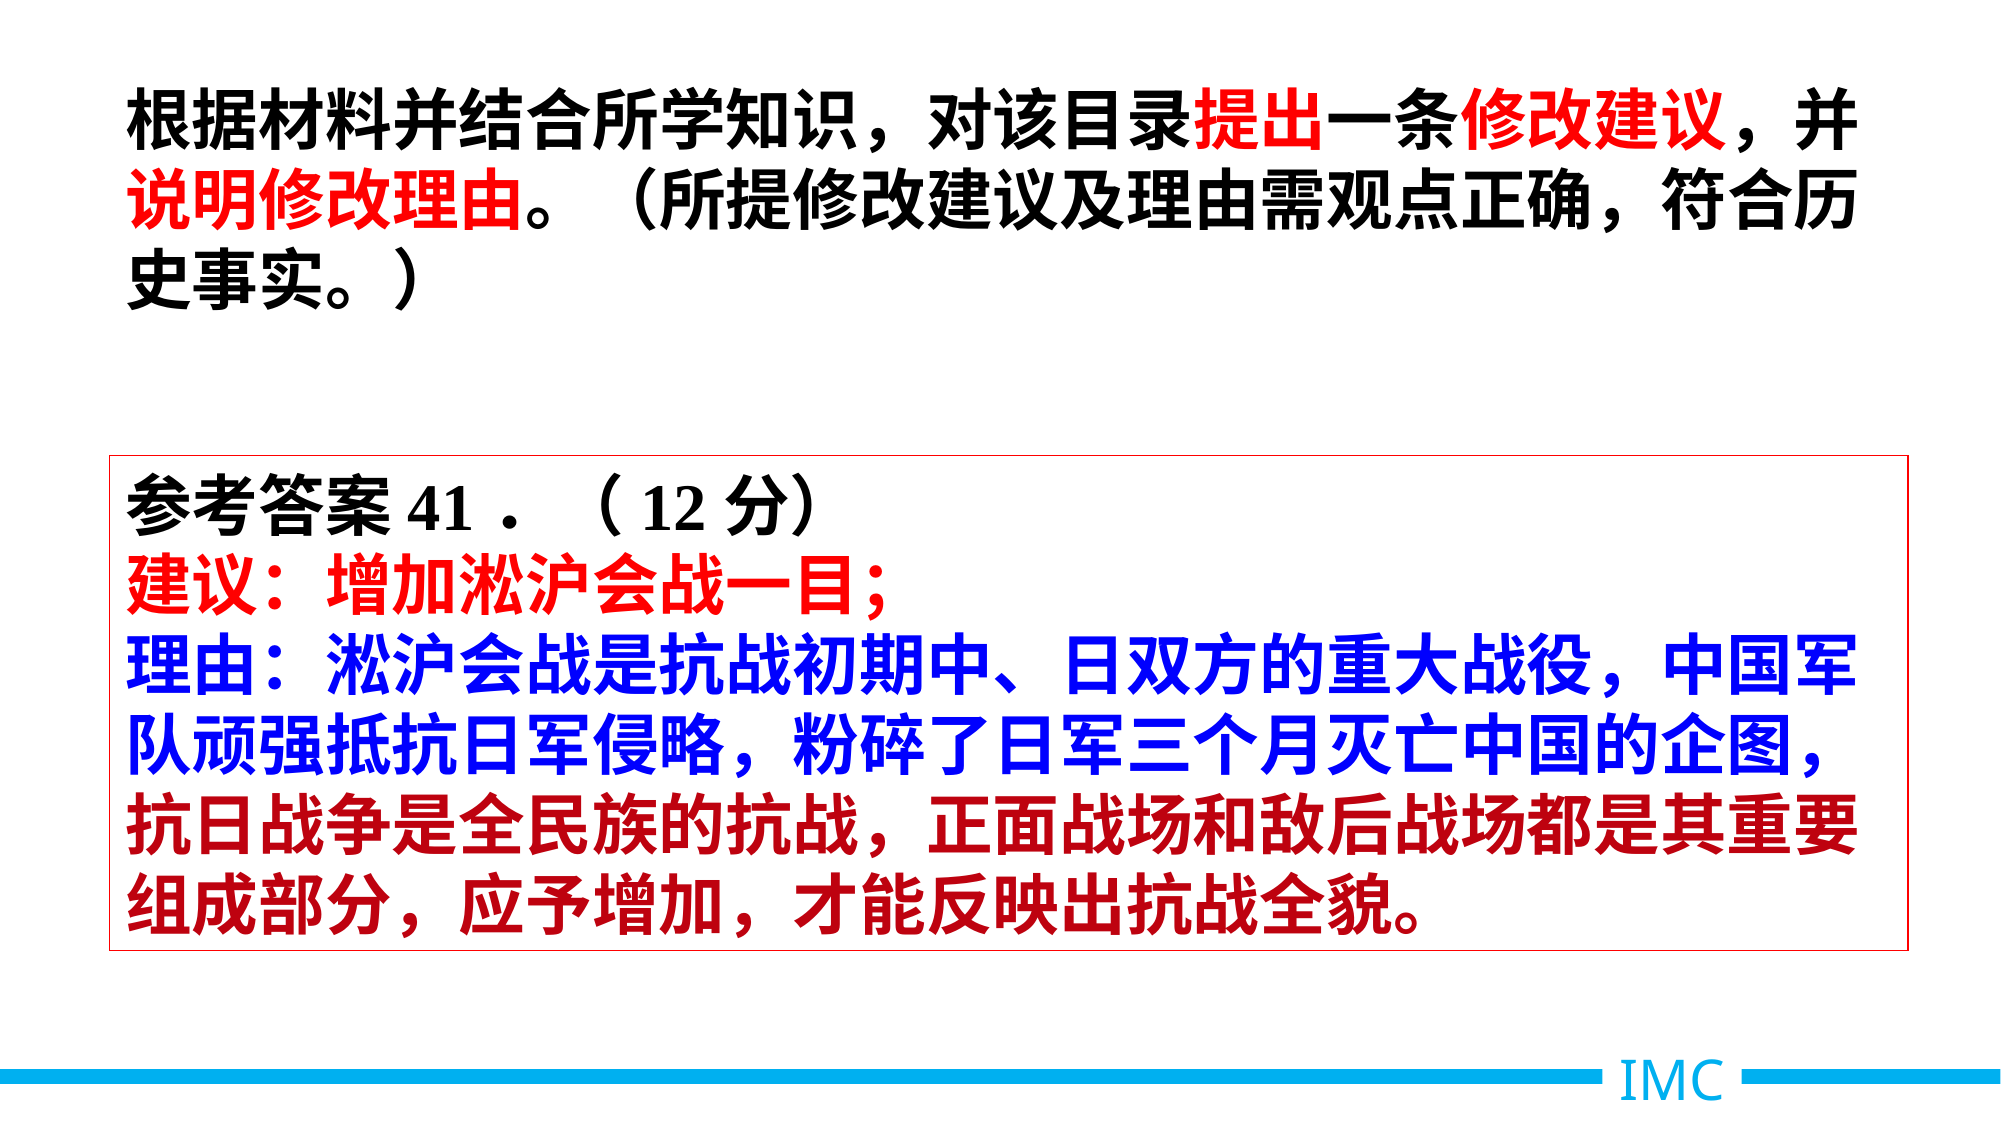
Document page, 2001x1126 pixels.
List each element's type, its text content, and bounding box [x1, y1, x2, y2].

text_box 参考答案41．（12分） 建议：增加淞沪会战一目； 理由：淞沪会战是抗战初期中、日双方的重大战役，中国军队顽强抵抗日军侵略，粉碎了日军三个月灭亡中国的企图，抗日战争是全民族的抗战，正面战场和敌后战场都是其重要组成部分，应予增加，才能反映出抗战全貌。 [109, 455, 1908, 951]
text_box 根据材料并结合所学知识，对该目录提出一条修改建议，并说明修改理由。（所提修改建议及理由需观点正确，符合历史事实。） [109, 70, 1921, 326]
